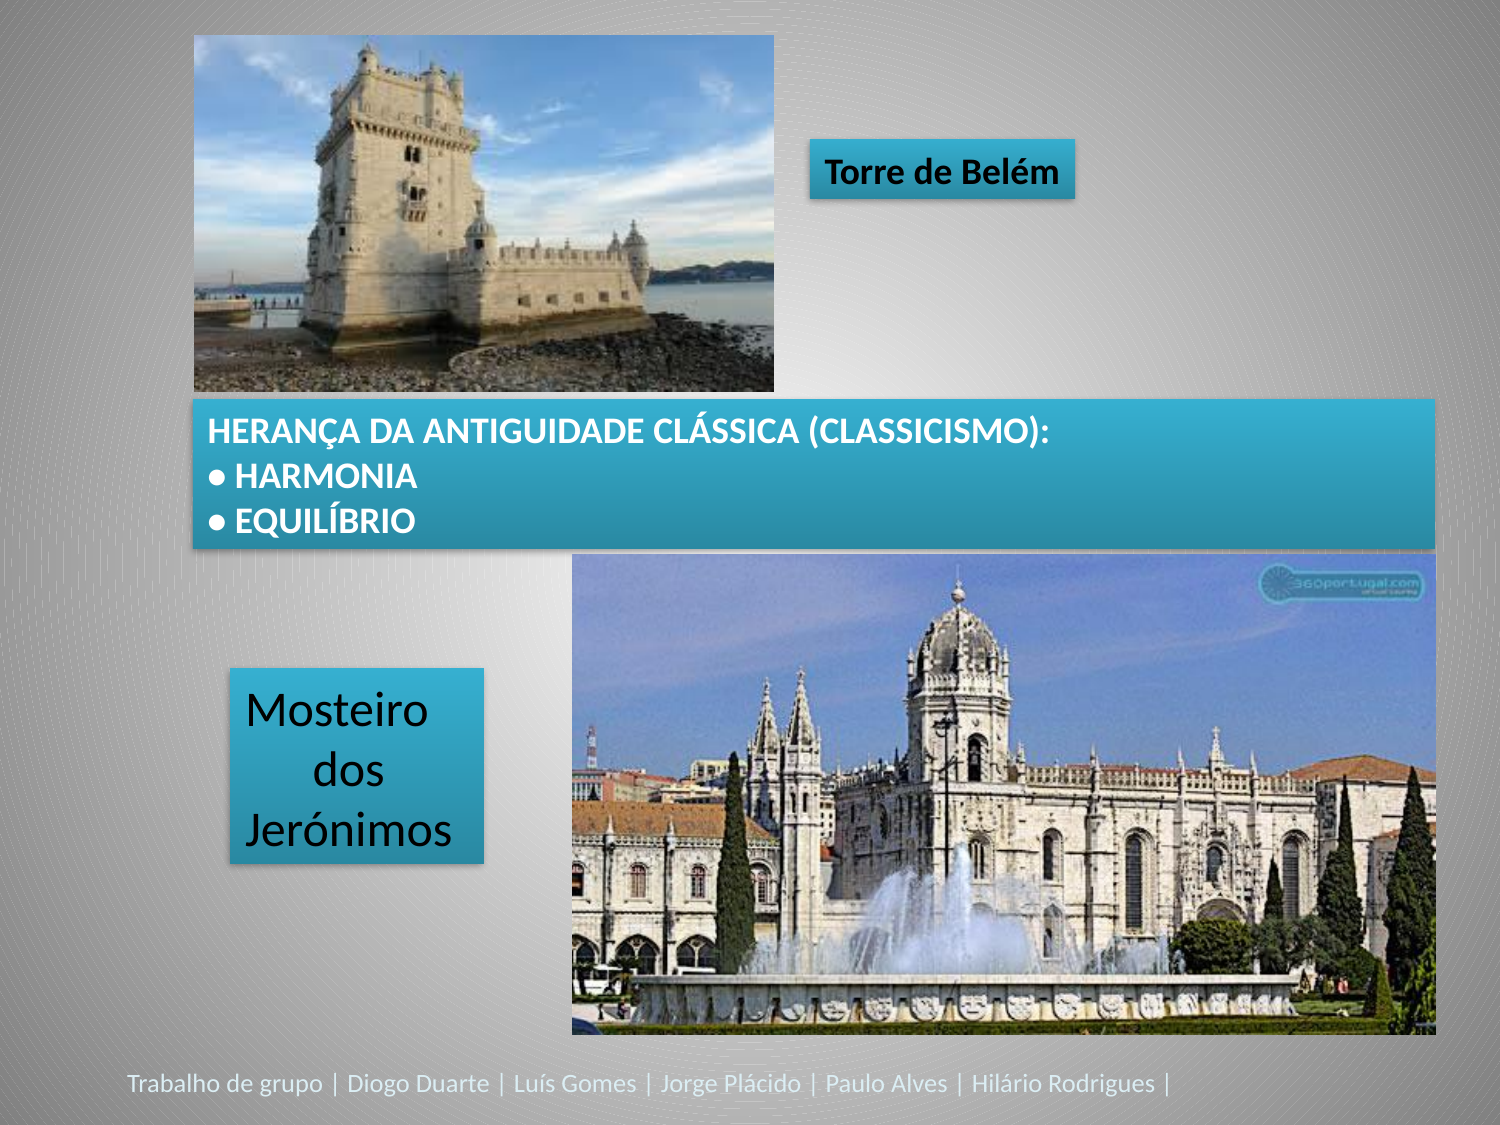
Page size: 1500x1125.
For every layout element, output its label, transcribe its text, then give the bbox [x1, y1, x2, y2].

text_box Mosteiro dos Jerónimos [230, 668, 484, 864]
picture [572, 554, 1436, 1036]
text_box Torre de Belém [809, 139, 1076, 199]
text_box Trabalho de grupo | Diogo Duarte | Luís Gomes | Jorge Plácido | Paulo Alves | Hilário Rodrigues | [112, 1058, 1270, 1106]
picture [194, 35, 774, 392]
text_box HERANÇA DA ANTIGUIDADE CLÁSSICA (CLASSICISMO): • HARMONIA • EQUILÍBRIO [192, 399, 1435, 549]
